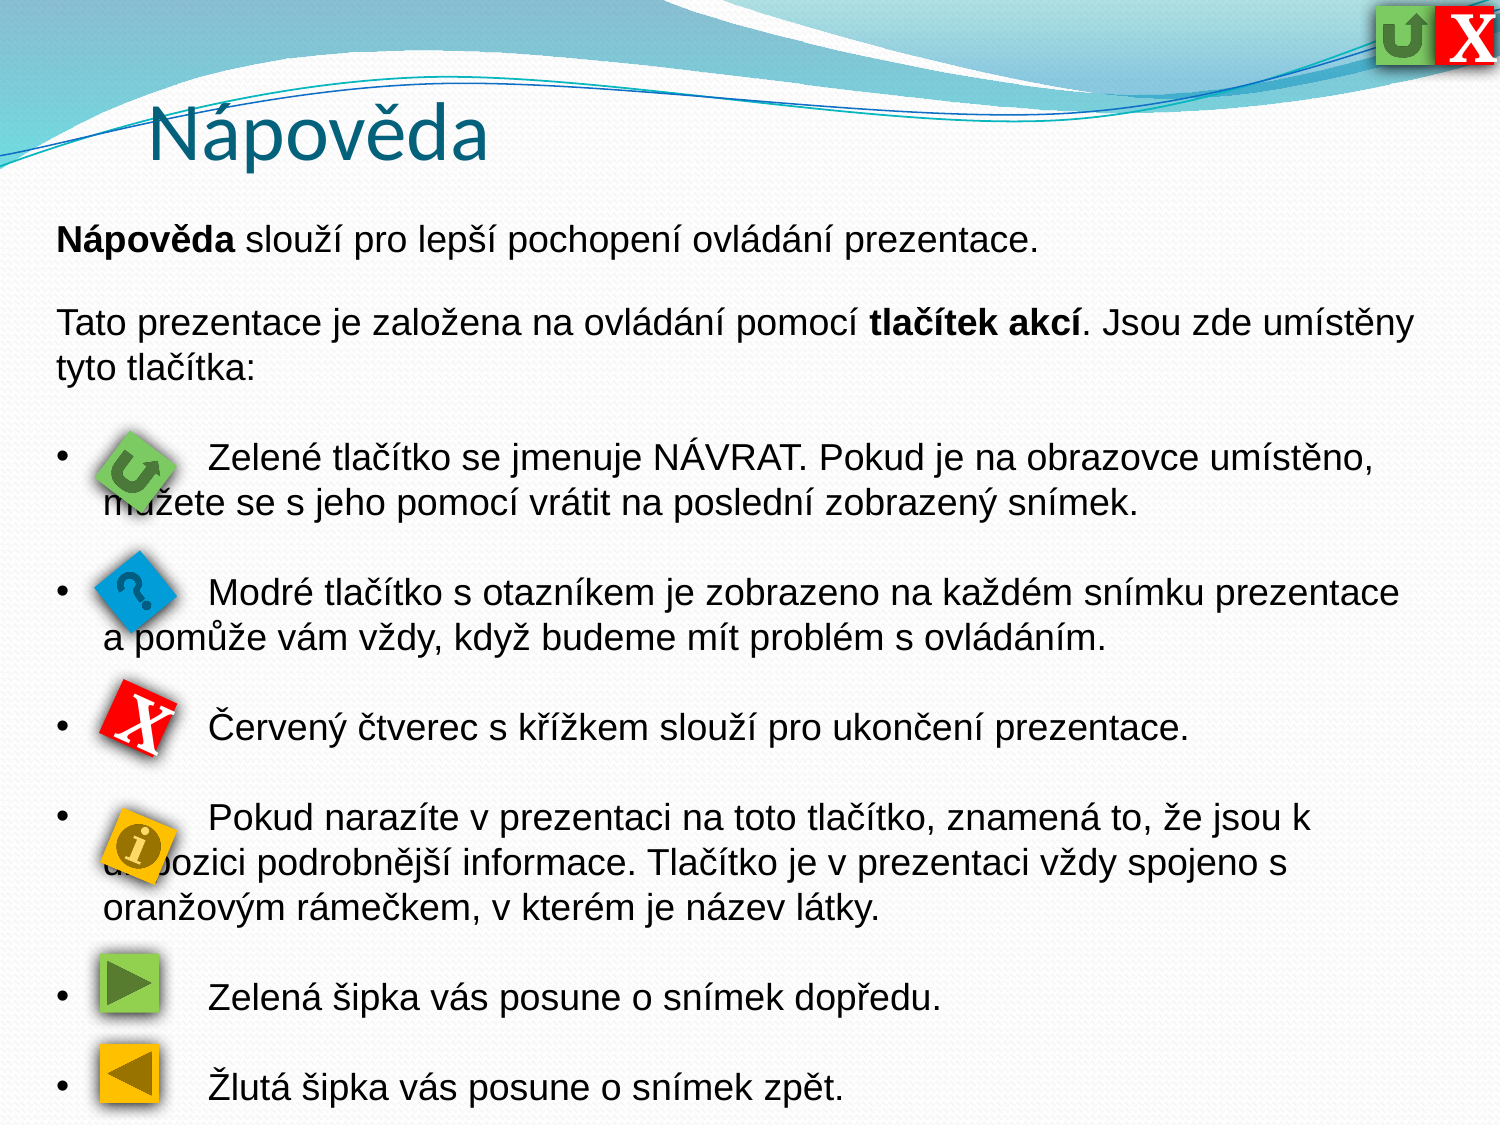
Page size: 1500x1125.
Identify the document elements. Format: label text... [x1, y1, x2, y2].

text_box [98, 805, 180, 887]
text_box X [1434, 5, 1495, 65]
text_box [94, 430, 178, 514]
text_box X [98, 679, 178, 758]
text_box [99, 1043, 160, 1103]
text_box [94, 550, 178, 634]
title Nápověda [147, 88, 622, 178]
text_box [99, 953, 160, 1013]
text_box Tato prezentace je založena na ovládání pomocí tlačítek akcí. Jsou zde umístěny tyto tlačítka: Zelené tlačítko se jmenuje NÁVRAT. Pokud je na obrazovce umístěno, můžete se s jeho pomocí vrátit na poslední zobrazený snímek. Modré tlačítko s otazníkem je zobrazeno na každém snímku prezentace a pomůže vám vždy, když budeme mít problém s ovládáním. Červený čtverec s křížkem slouží pro ukončení prezentace. Pokud narazíte v prezentaci na toto tlačítko, znamená to, že jsou k dispozici podrobnější informace. Tlačítko je v prezentaci vždy spojeno s oranžovým rámečkem, v kterém je název látky. Zelená šipka vás posune o snímek dopředu. Žlutá šipka vás posune o snímek zpět. [41, 290, 1471, 1116]
text_box Nápověda slouží pro lepší pochopení ovládání prezentace. [41, 208, 1128, 268]
text_box [1375, 5, 1424, 65]
